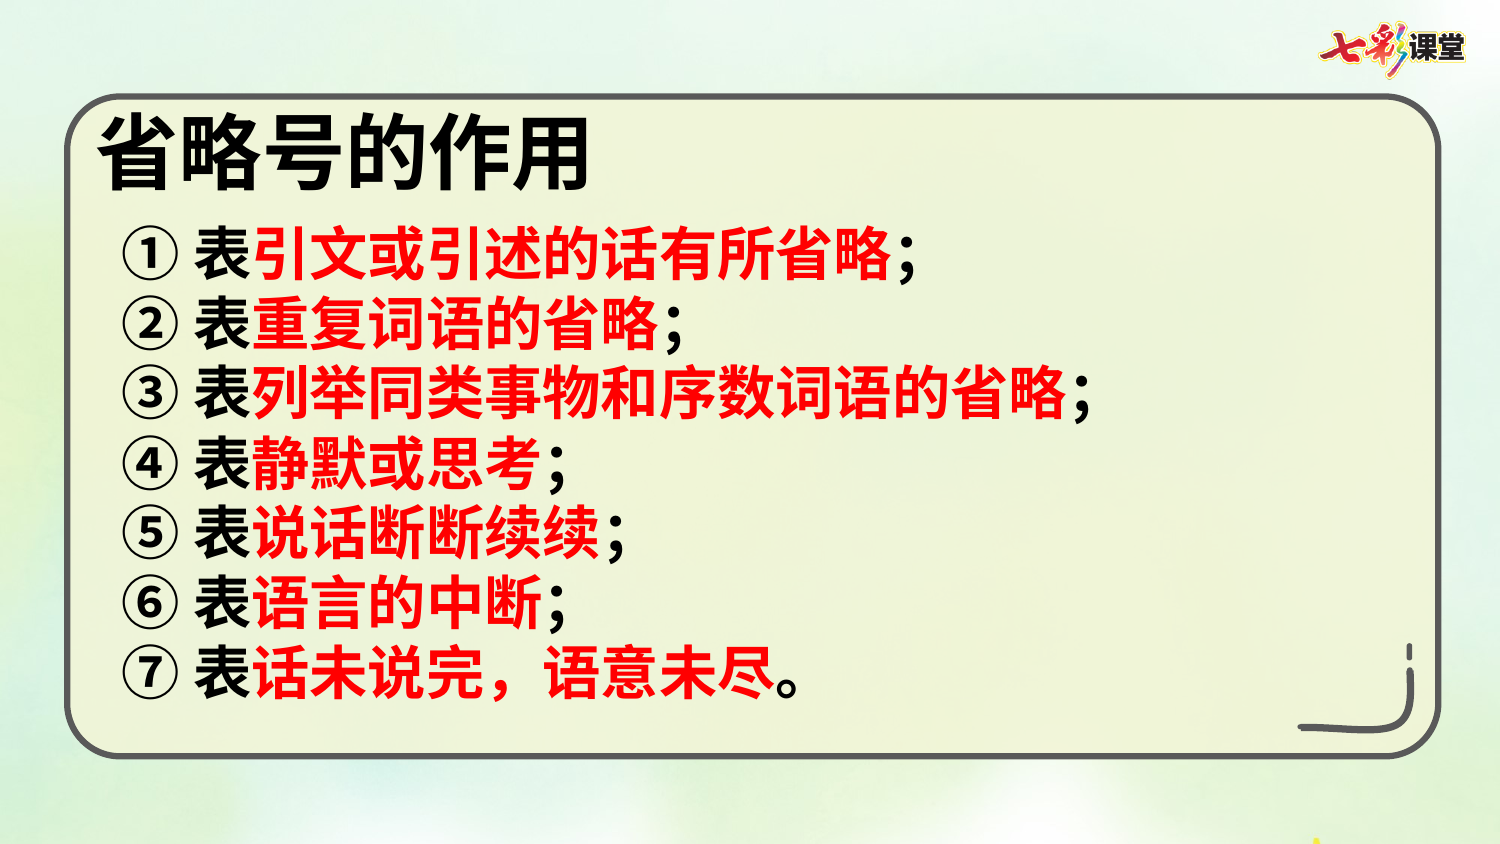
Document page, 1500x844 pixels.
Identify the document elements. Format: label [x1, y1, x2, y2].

text_box [66, 96, 1439, 757]
picture [0, 0, 1500, 844]
